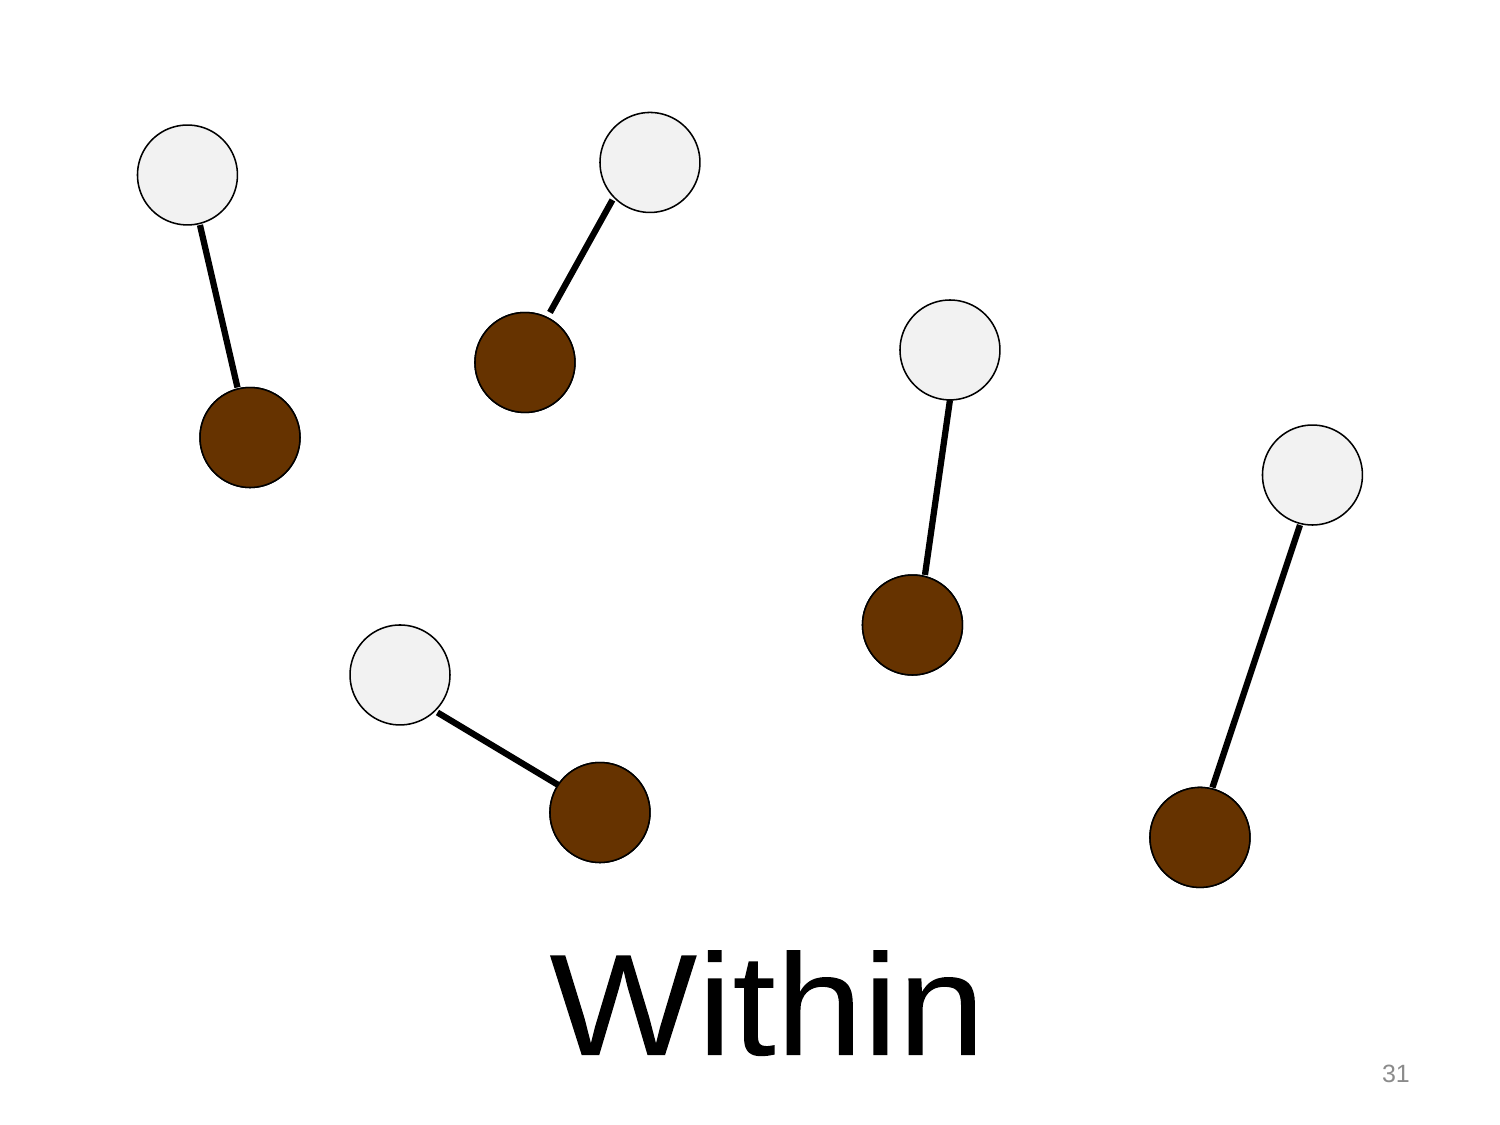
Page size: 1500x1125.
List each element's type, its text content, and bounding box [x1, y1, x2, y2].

text_box [200, 387, 301, 488]
text_box [1262, 425, 1363, 526]
text_box [474, 312, 575, 413]
text_box [600, 112, 700, 213]
text_box [1149, 787, 1250, 888]
text_box [900, 299, 1000, 400]
text_box [862, 575, 963, 676]
slide_number 31 [1074, 1042, 1425, 1103]
text_box [137, 125, 238, 225]
text_box [549, 762, 650, 863]
text_box [350, 624, 451, 725]
